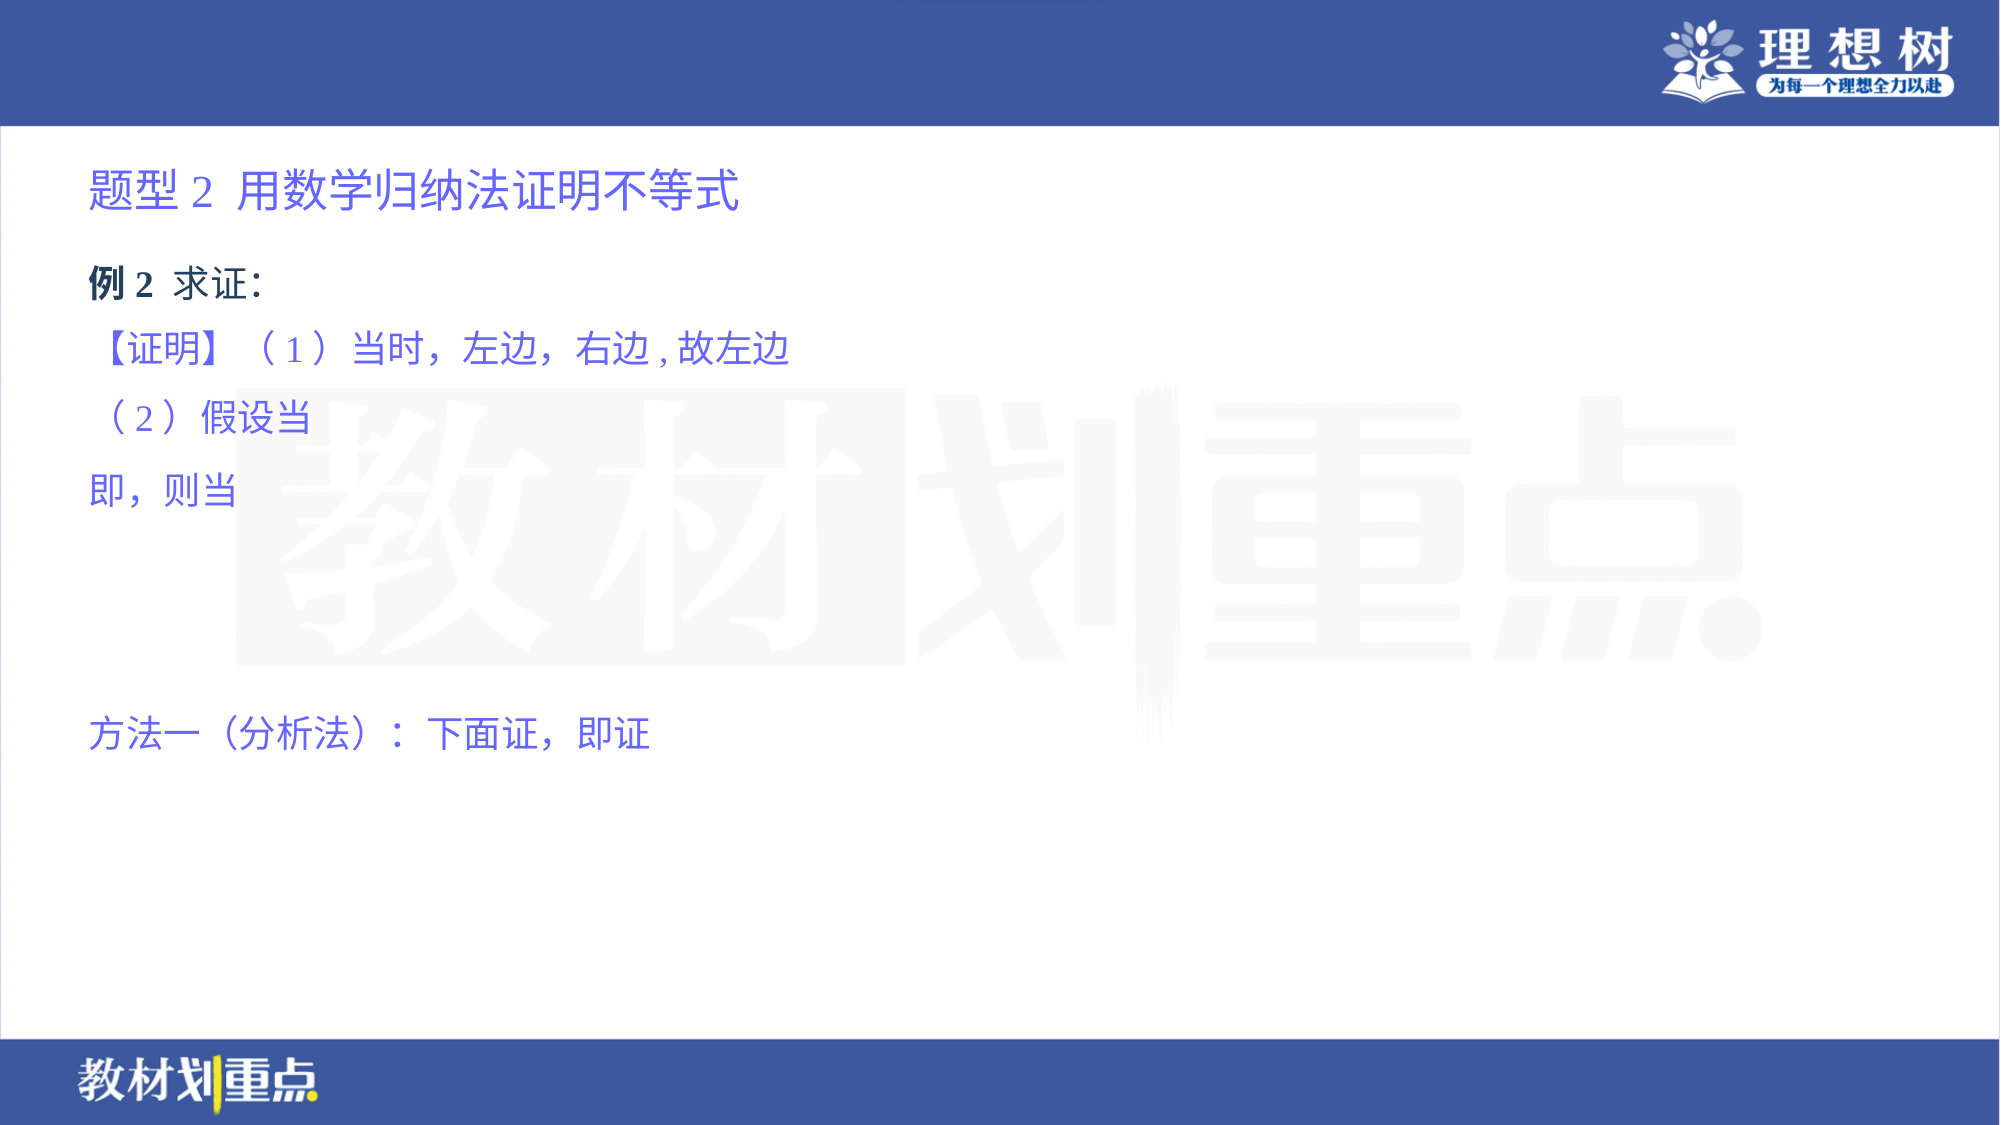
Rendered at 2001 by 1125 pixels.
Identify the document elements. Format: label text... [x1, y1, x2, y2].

picture [0, 0, 2000, 1125]
text_box 题型2 用数学归纳法证明不等式 [88, 135, 1911, 276]
